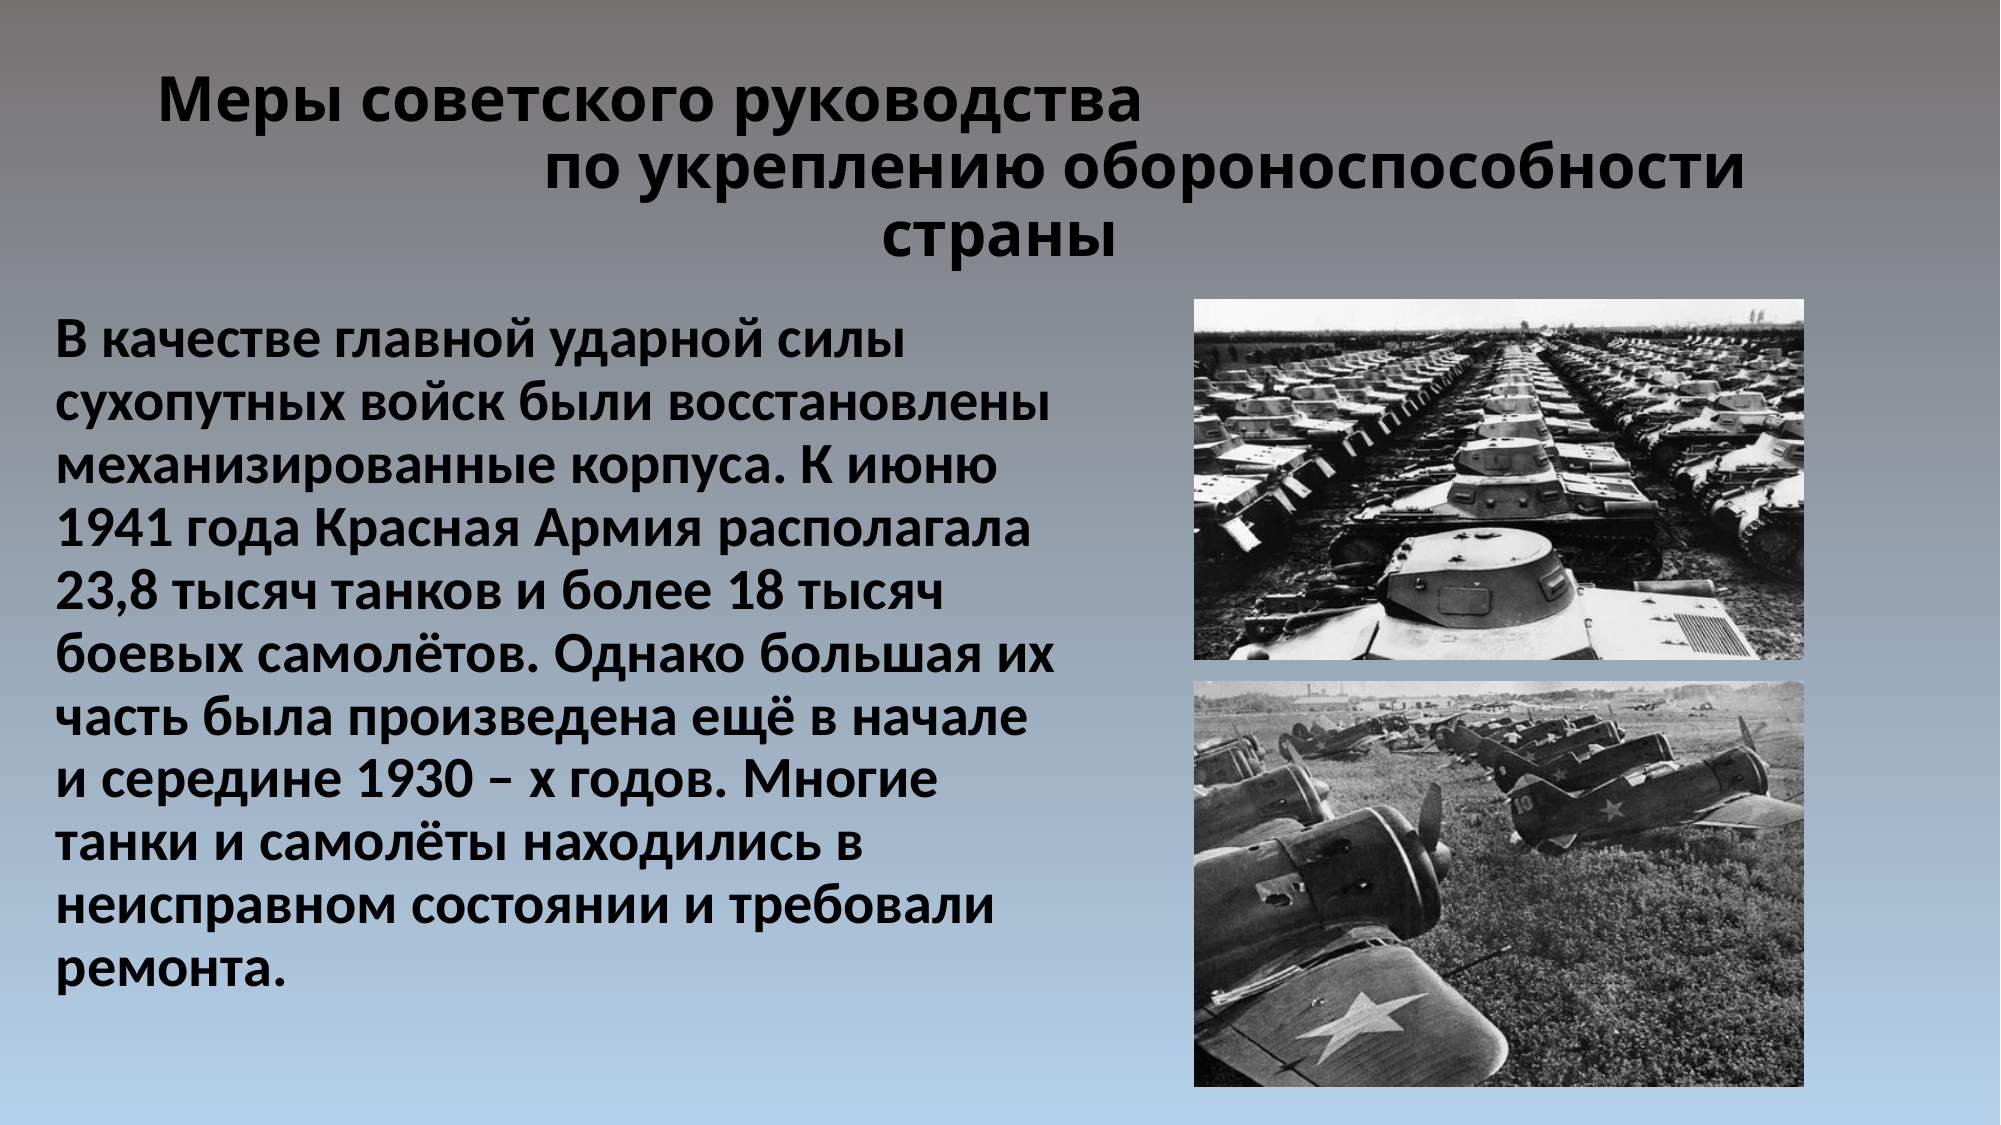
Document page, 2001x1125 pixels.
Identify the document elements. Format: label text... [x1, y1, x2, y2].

picture [1194, 299, 1804, 660]
list В качестве главной ударной силы сухопутных войск были восстановлены механизированные корпуса. К июню 1941 года Красная Армия располагала 23,8 тысяч танков и более 18 тысяч боевых самолётов. Однако большая их часть была произведена ещё в начале и середине 1930 – х годов. Многие танки и самолёты находились в неисправном состоянии и требовали ремонта. [40, 299, 1080, 1087]
title Меры советского руководства по укреплению обороноспособности страны [137, 59, 1863, 278]
picture [1194, 681, 1804, 1088]
